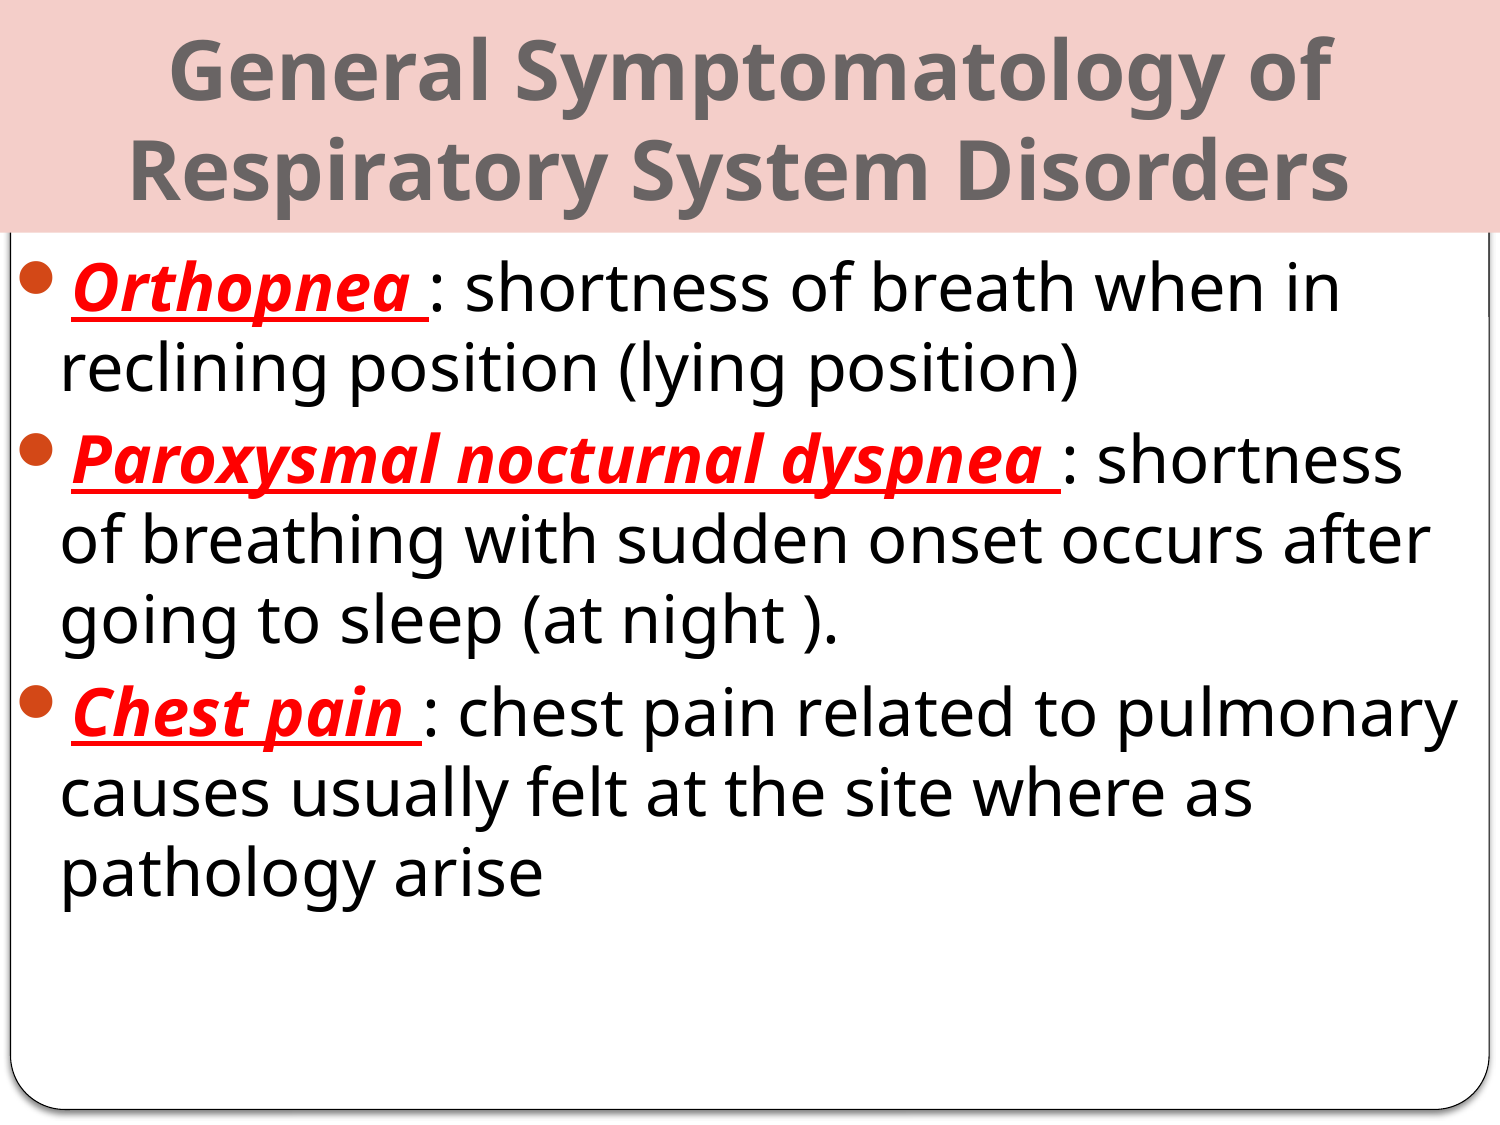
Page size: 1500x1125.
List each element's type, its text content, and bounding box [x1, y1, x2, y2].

list Orthopnea : shortness of breath when in reclining position (lying position) Paroxysmal nocturnal dyspnea : shortness of breathing with sudden onset occurs after going to sleep (at night ). Chest pain : chest pain related to pulmonary causes usually felt at the site where as pathology arise [0, 237, 1500, 1125]
title General Symptomatology of Respiratory System Disorders [0, 0, 1500, 233]
